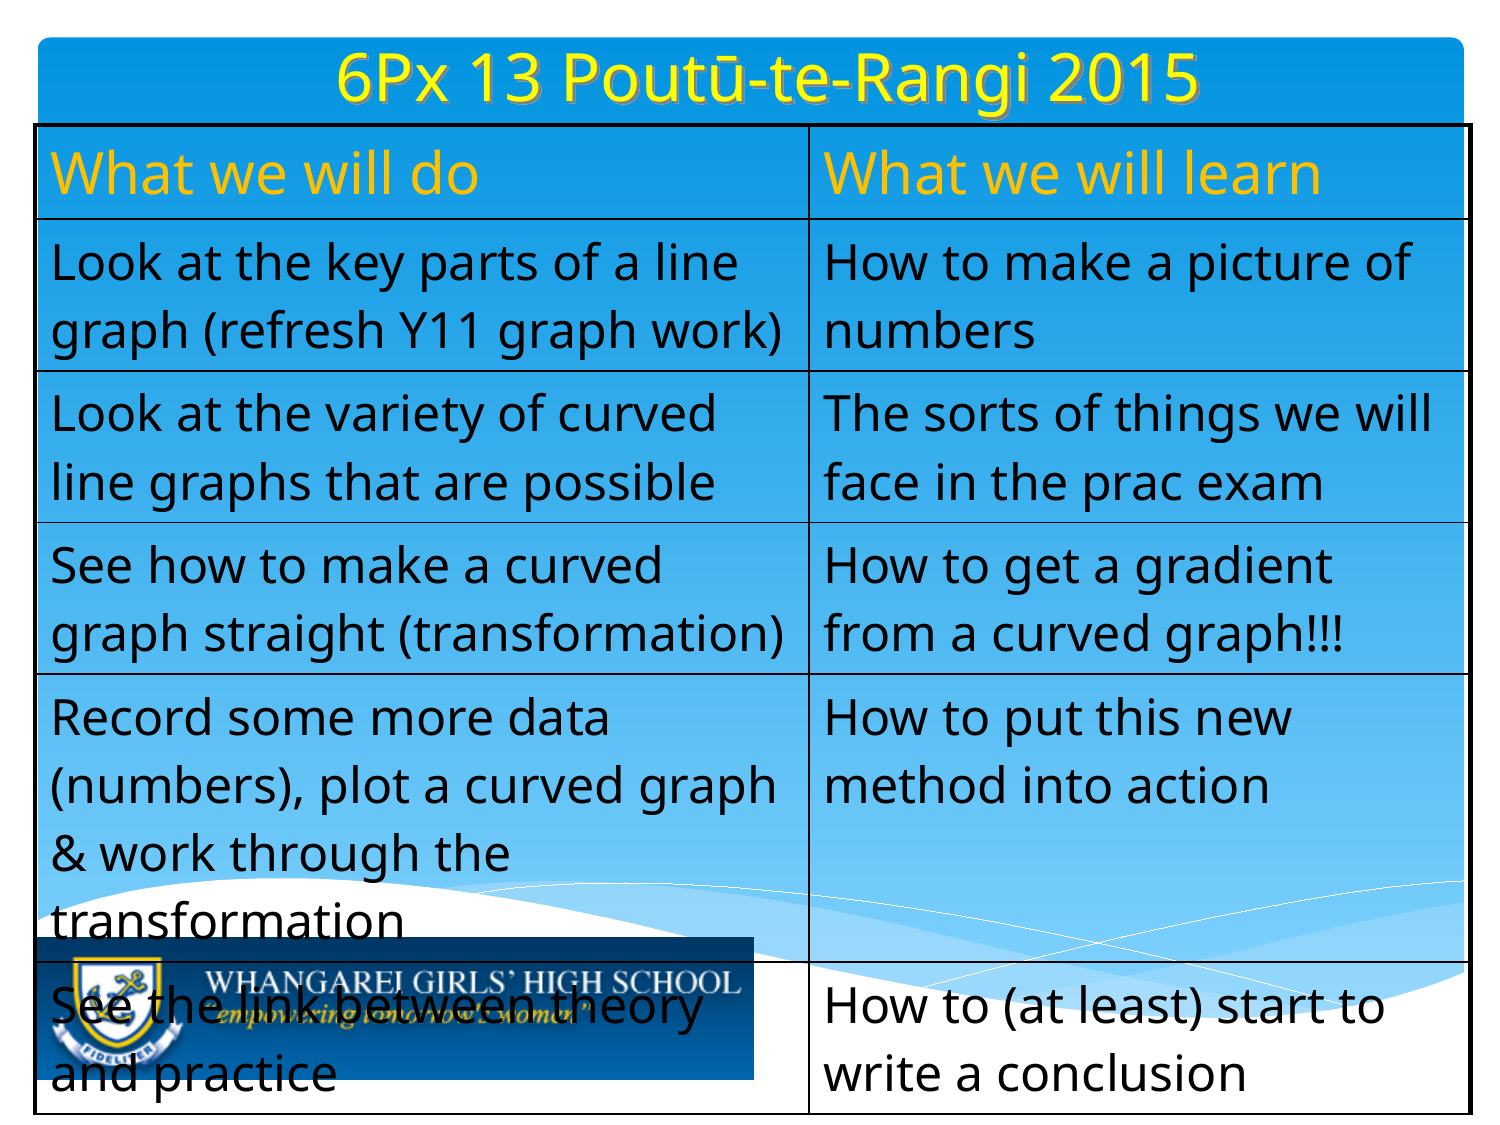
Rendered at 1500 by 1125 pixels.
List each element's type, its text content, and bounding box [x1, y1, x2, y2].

table_header What we will learn [810, 127, 1468, 218]
table_cell How to (at least) start to write a conclusion [810, 963, 1468, 1113]
table_cell See the link between theory and practice [37, 963, 808, 1113]
table_cell Look at the key parts of a line graph (refresh Y11 graph work) [37, 220, 808, 370]
table_cell How to put this new method into action [810, 675, 1468, 961]
table_header What we will do [37, 127, 808, 218]
picture [37, 937, 754, 1080]
table_cell How to make a picture of numbers [810, 220, 1468, 370]
table_cell How to get a gradient from a curved graph!!! [810, 523, 1468, 673]
table_cell Look at the variety of curved line graphs that are possible [37, 372, 808, 522]
text_box 6Px 13 Poutū-te-Rangi 2015 [162, 24, 1375, 123]
table_cell Record some more data (numbers), plot a curved graph & work through the transformation [37, 675, 808, 961]
table_cell See how to make a curved graph straight (transformation) [37, 523, 808, 673]
table_cell The sorts of things we will face in the prac exam [810, 372, 1468, 522]
